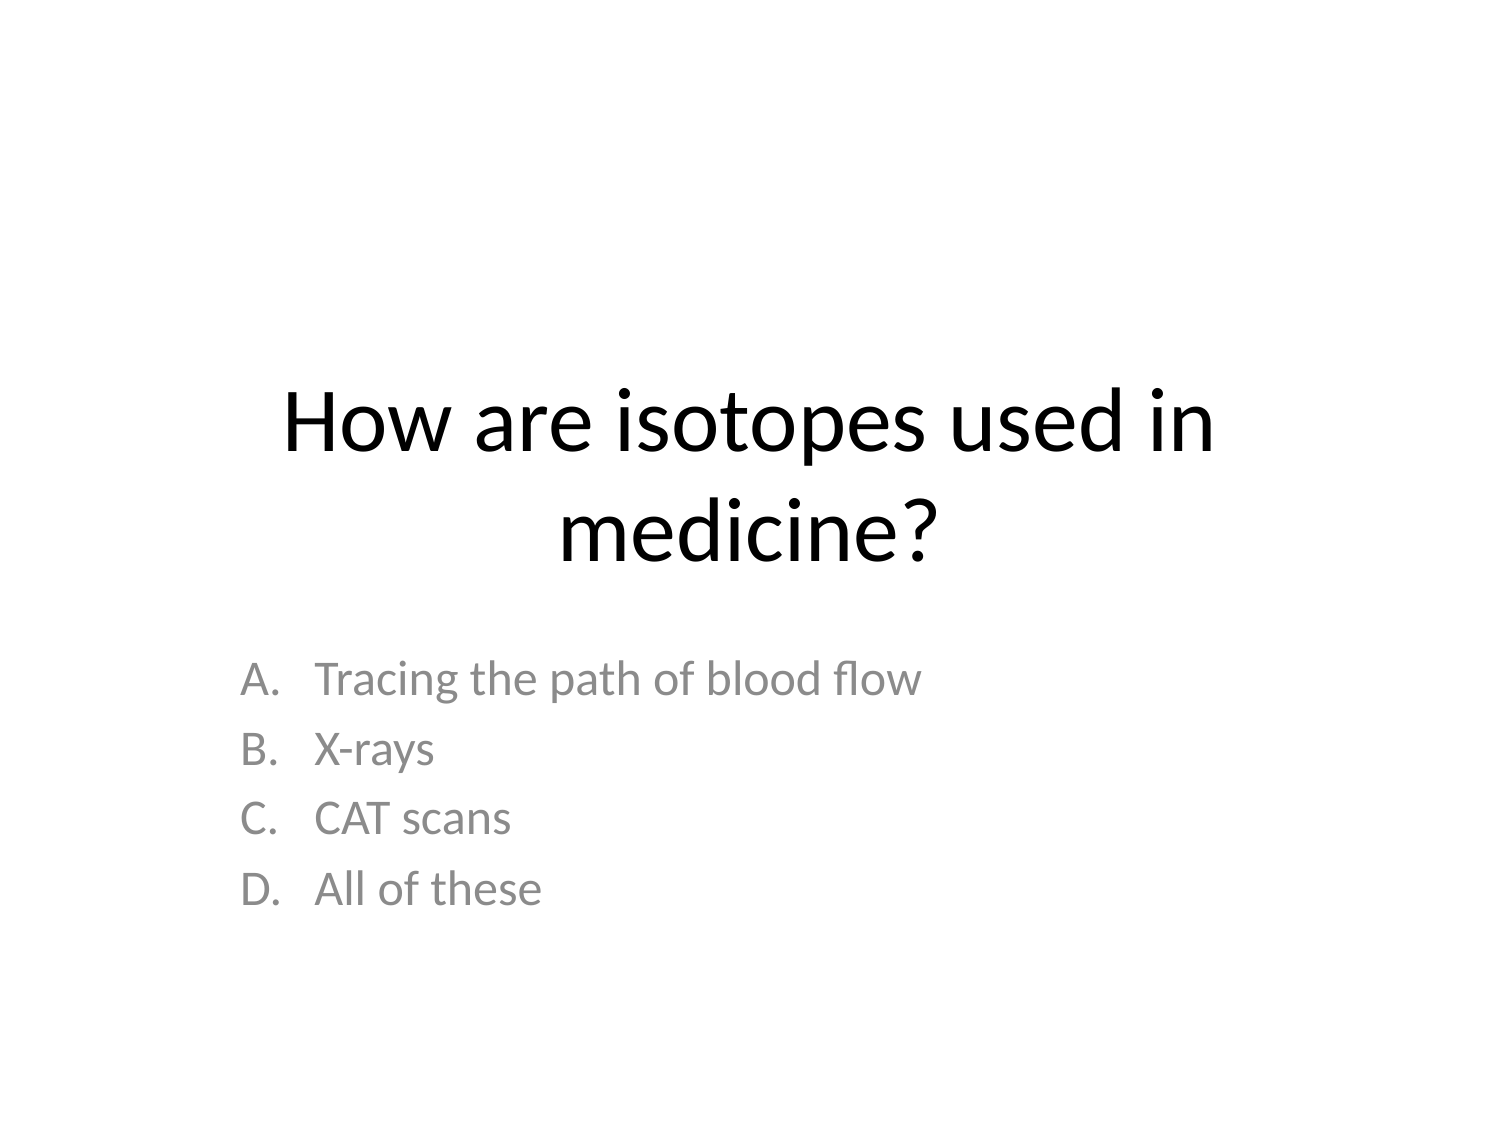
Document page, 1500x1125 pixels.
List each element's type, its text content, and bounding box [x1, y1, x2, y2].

subtitle Tracing the path of blood flow X-rays CAT scans All of these [225, 637, 1275, 925]
title How are isotopes used in medicine? [112, 349, 1388, 591]
